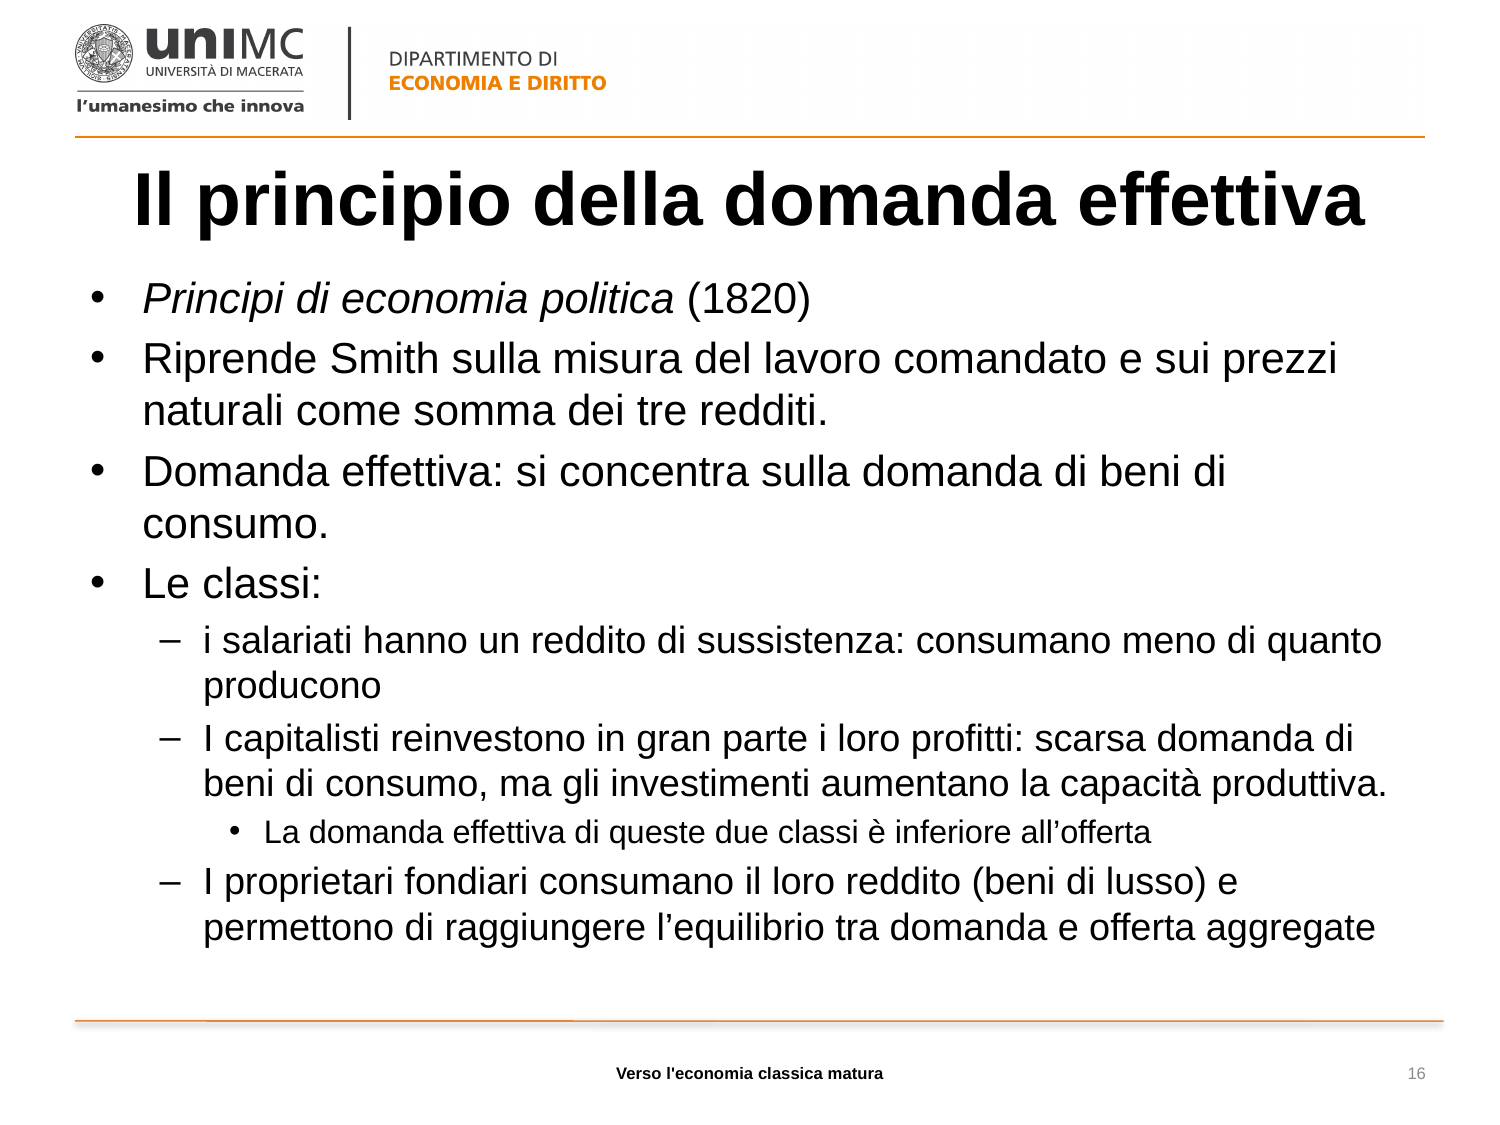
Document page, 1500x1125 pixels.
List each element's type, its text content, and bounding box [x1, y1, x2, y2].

footer Verso l'economia classica matura [512, 1042, 988, 1103]
list Principi di economia politica (1820) Riprende Smith sulla misura del lavoro comandato e sui prezzi naturali come somma dei tre redditi. Domanda effettiva: si concentra sulla domanda di beni di consumo. Le classi: i salariati hanno un reddito di sussistenza: consumano meno di quanto producono I capitalisti reinvestono in gran parte i loro profitti: scarsa domanda di beni di consumo, ma gli investimenti aumentano la capacità produttiva. La domanda effettiva di queste due classi è inferiore all’offerta I proprietari fondiari consumano il loro reddito (beni di lusso) e permettono di raggiungere l’equilibrio tra domanda e offerta aggregate [75, 262, 1425, 1005]
title Il principio della domanda effettiva [75, 149, 1425, 241]
slide_number 16 [1091, 1042, 1442, 1103]
picture [75, 24, 1425, 138]
